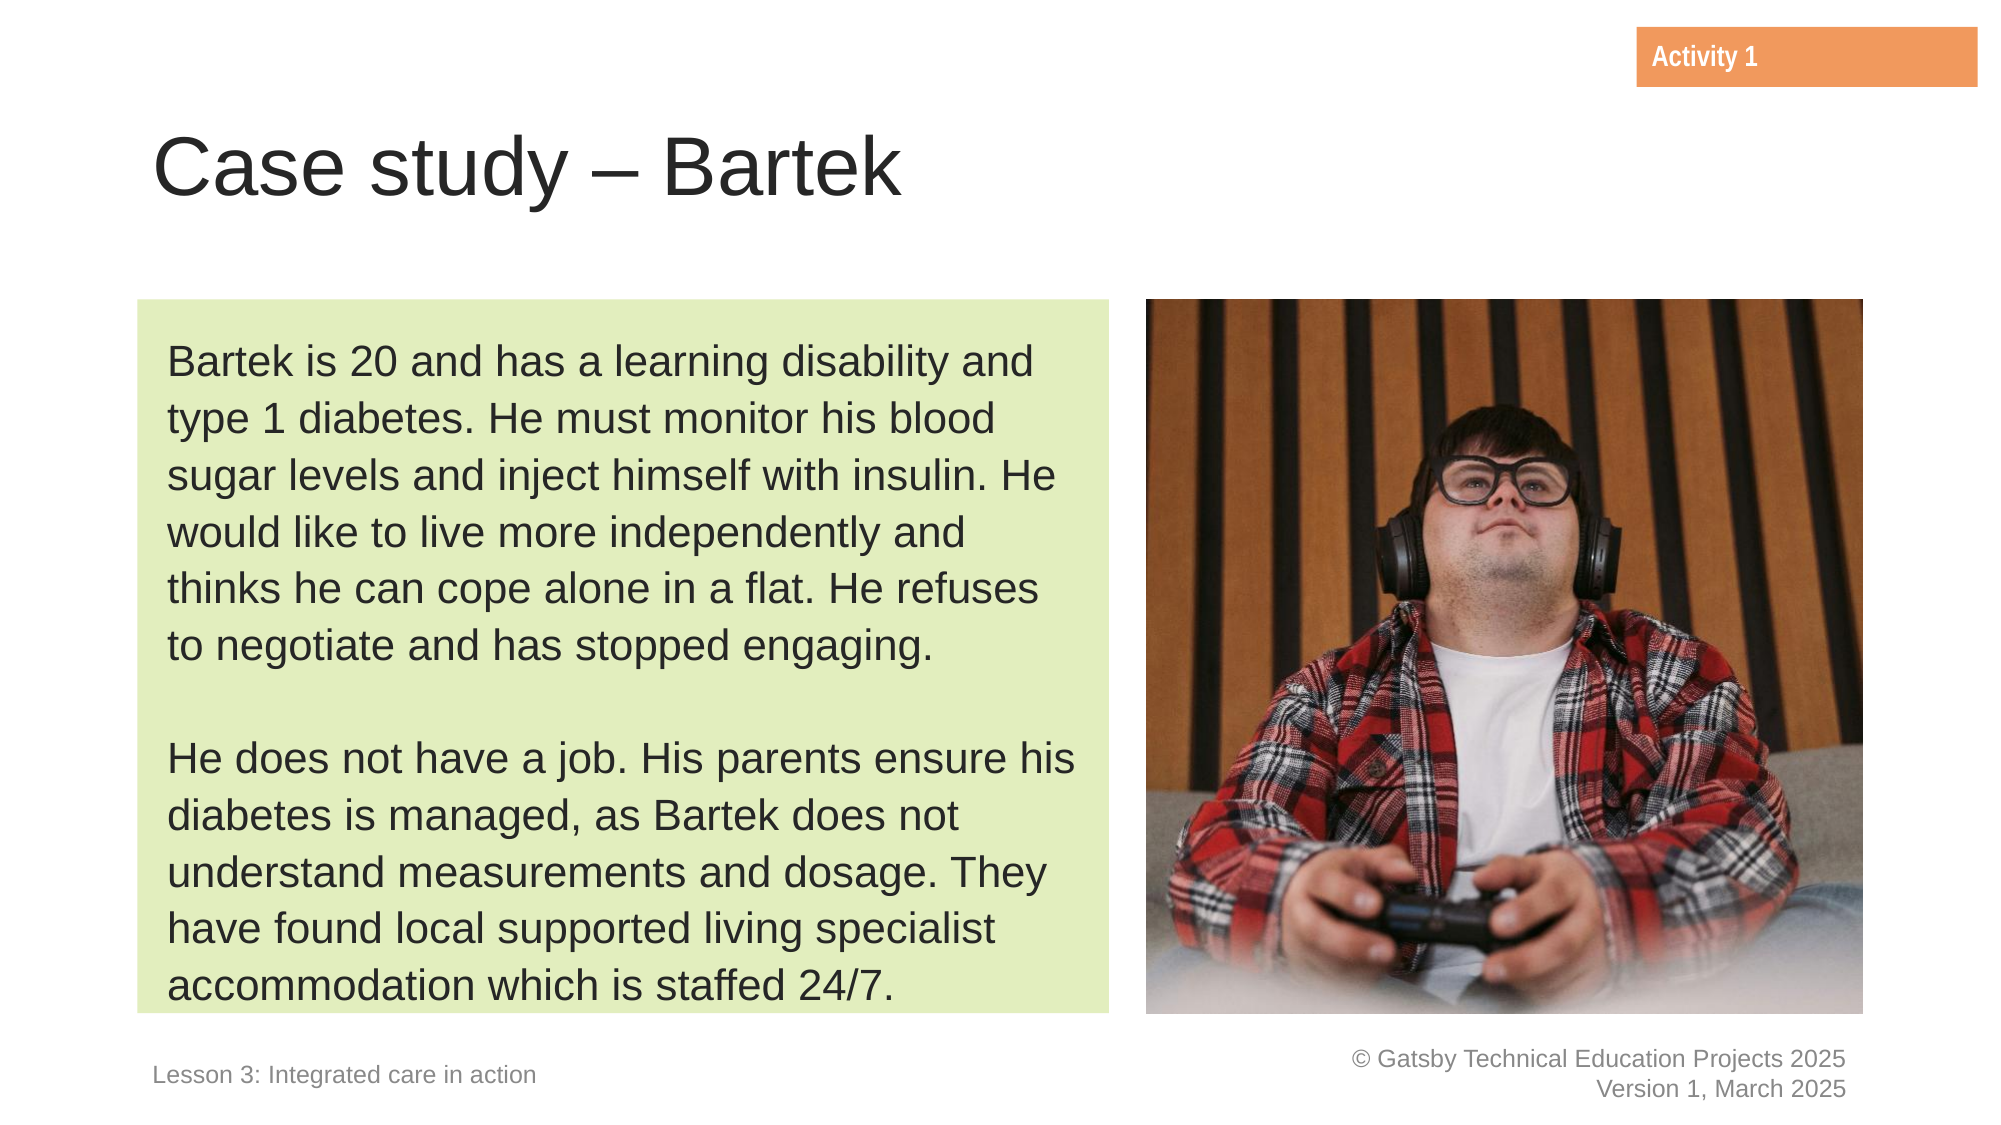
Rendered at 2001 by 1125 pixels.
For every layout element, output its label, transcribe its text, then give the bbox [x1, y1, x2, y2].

list Activity 1 [1636, 26, 1978, 87]
title Case study – Bartek [137, 59, 1863, 278]
list Lesson 3: Integrated care in action [137, 1042, 829, 1103]
picture [1146, 299, 1863, 1014]
list Bartek is 20 and has a learning disability and type 1 diabetes. He must monitor his blood sugar levels and inject himself with insulin. He would like to live more independently and thinks he can cope alone in a flat. He refuses to negotiate and has stopped engaging. He does not have a job. His parents ensure his diabetes is managed, as Bartek does not understand measurements and dosage. They have found local supported living specialist accommodation which is staffed 24/7. [137, 299, 1109, 1014]
